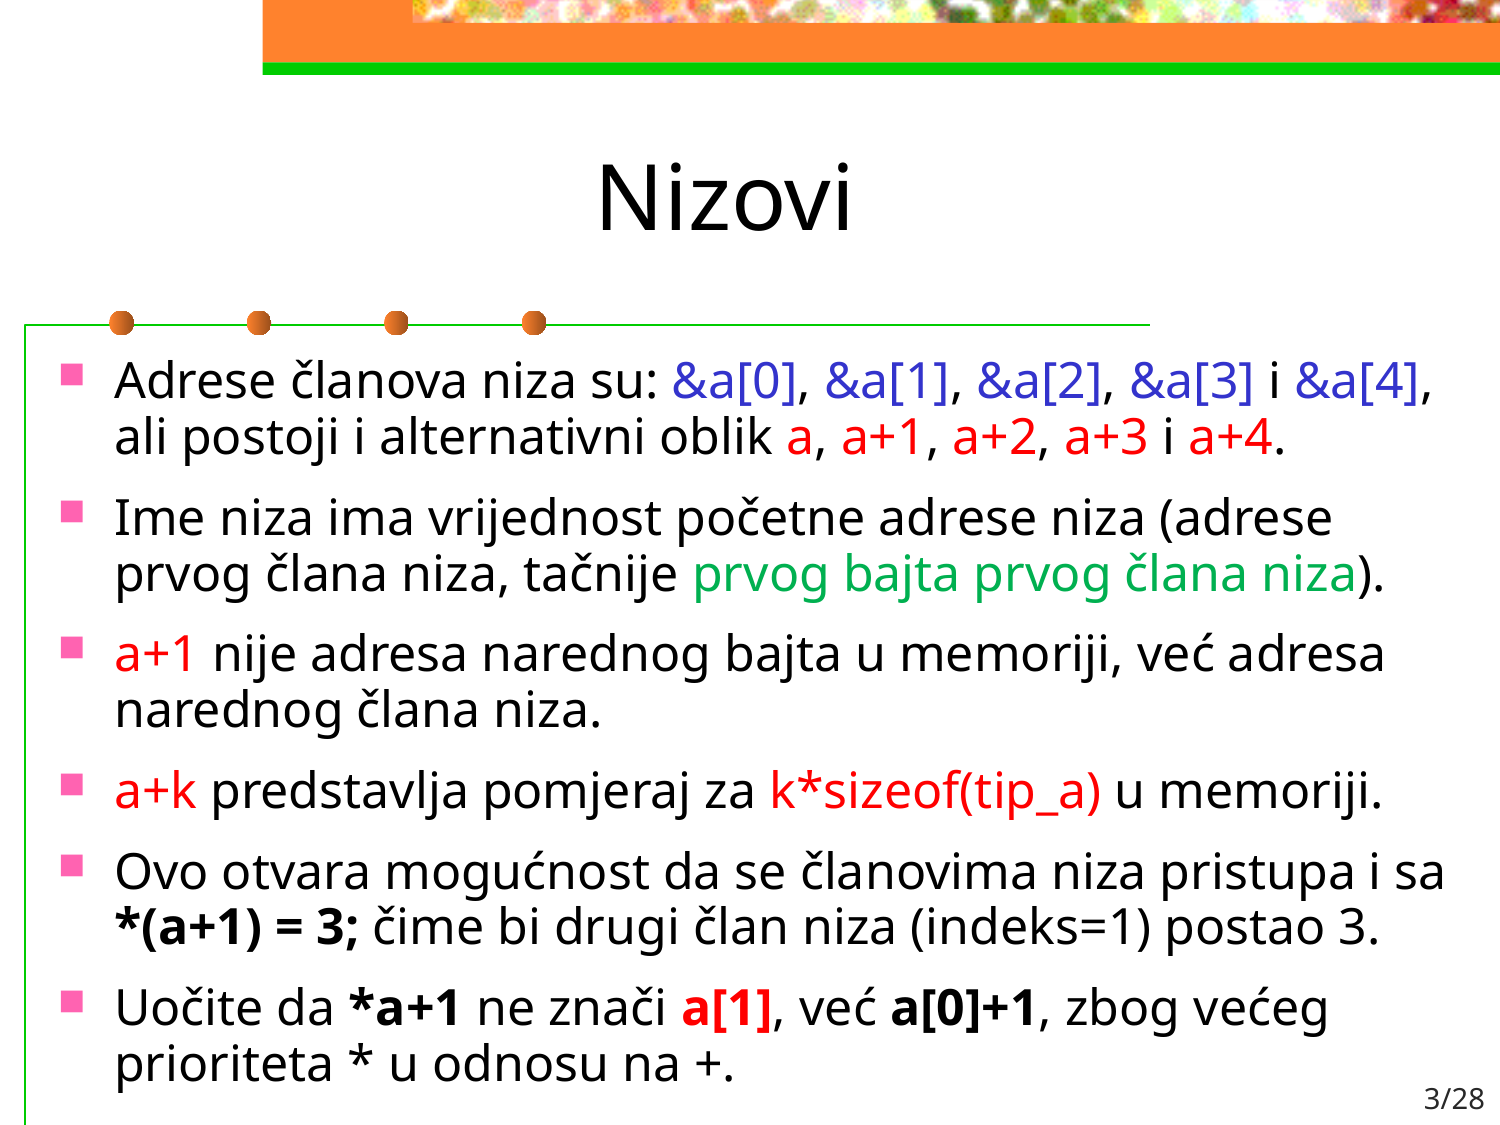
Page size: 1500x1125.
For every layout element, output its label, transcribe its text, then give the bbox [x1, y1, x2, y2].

text_box 3/28 [1374, 1072, 1500, 1123]
title Nizovi [87, 99, 1363, 288]
list Adrese članova niza su: &a[0], &a[1], &a[2], &a[3] i &a[4], ali postoji i alternativni oblik a, a+1, a+2, a+3 i a+4. Ime niza ima vrijednost početne adrese niza (adrese prvog člana niza, tačnije prvog bajta prvog člana niza). a+1 nije adresa narednog bajta u memoriji, već adresa narednog člana niza. a+k predstavlja pomjeraj za k*sizeof(tip_a) u memoriji. Ovo otvara mogućnost da se članovima niza pristupa i sa *(a+1) = 3; čime bi drugi član niza (indeks=1) postao 3. Uočite da *a+1 ne znači a[1], već a[0]+1, zbog većeg prioriteta * u odnosu na +. [42, 346, 1468, 1070]
picture [412, 0, 1500, 23]
